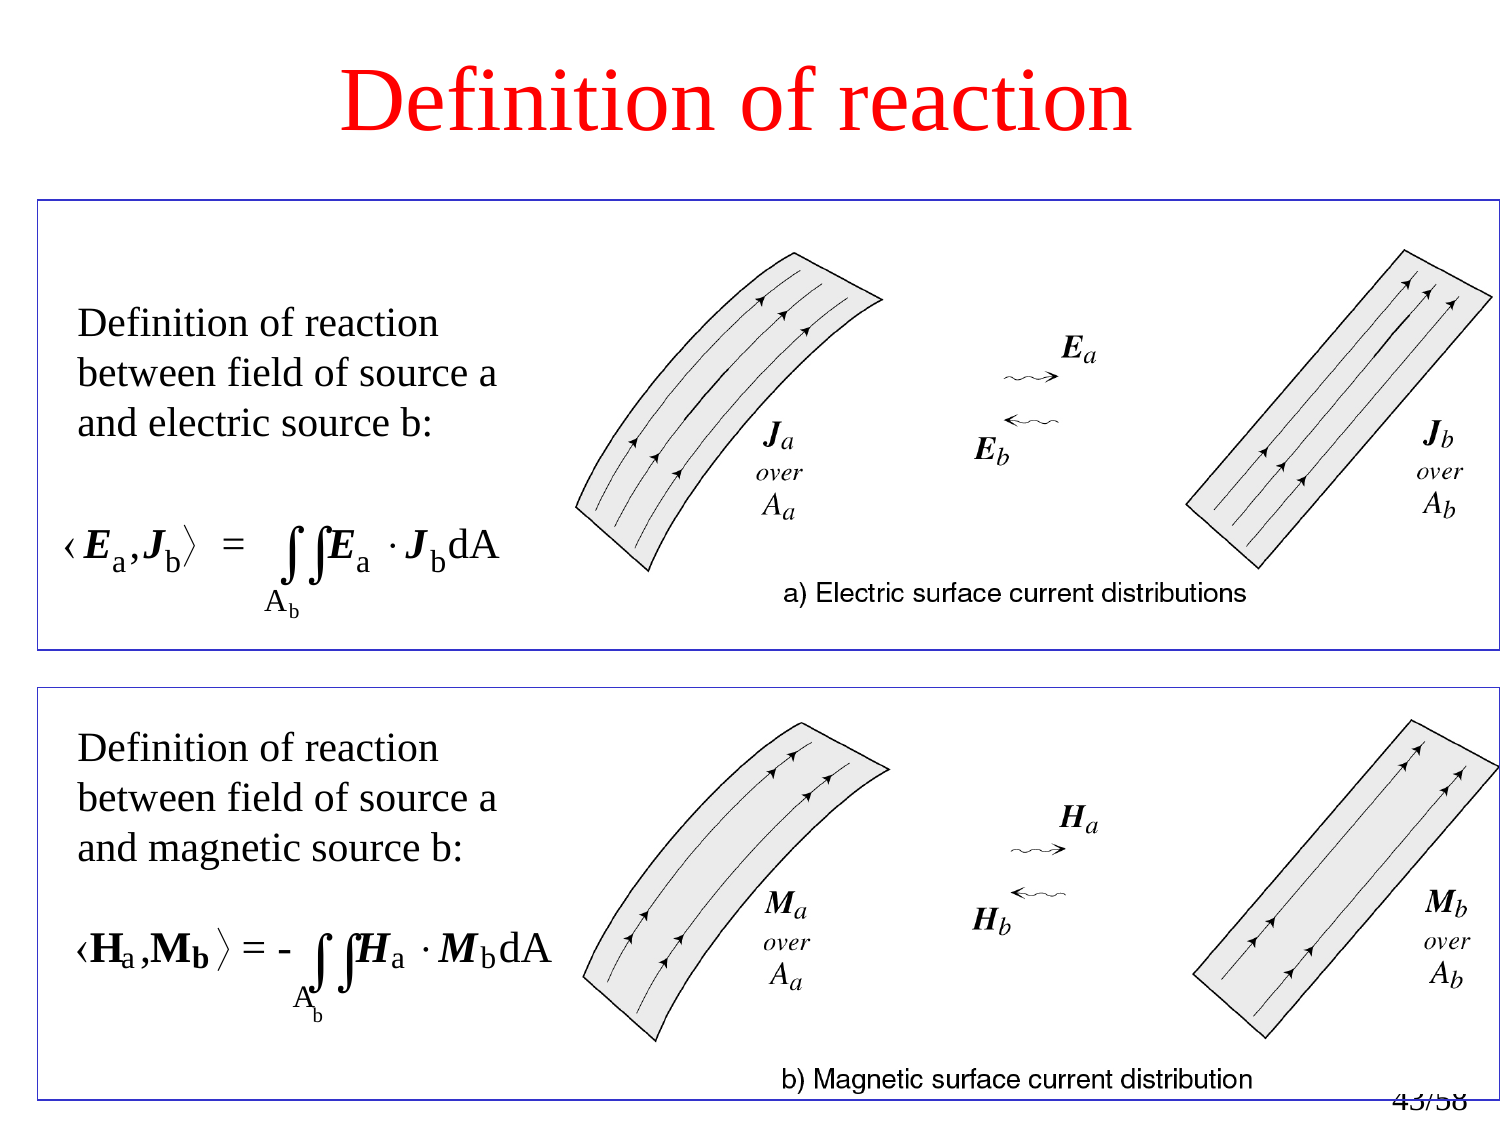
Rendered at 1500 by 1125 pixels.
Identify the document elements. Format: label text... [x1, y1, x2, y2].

text_box [37, 687, 572, 1100]
title Definition of reaction [99, 0, 1376, 188]
picture [62, 487, 502, 640]
picture [574, 249, 1500, 1094]
text_box Definition of reaction between field of source a and magnetic source b: [62, 712, 538, 878]
text_box [37, 199, 1500, 650]
